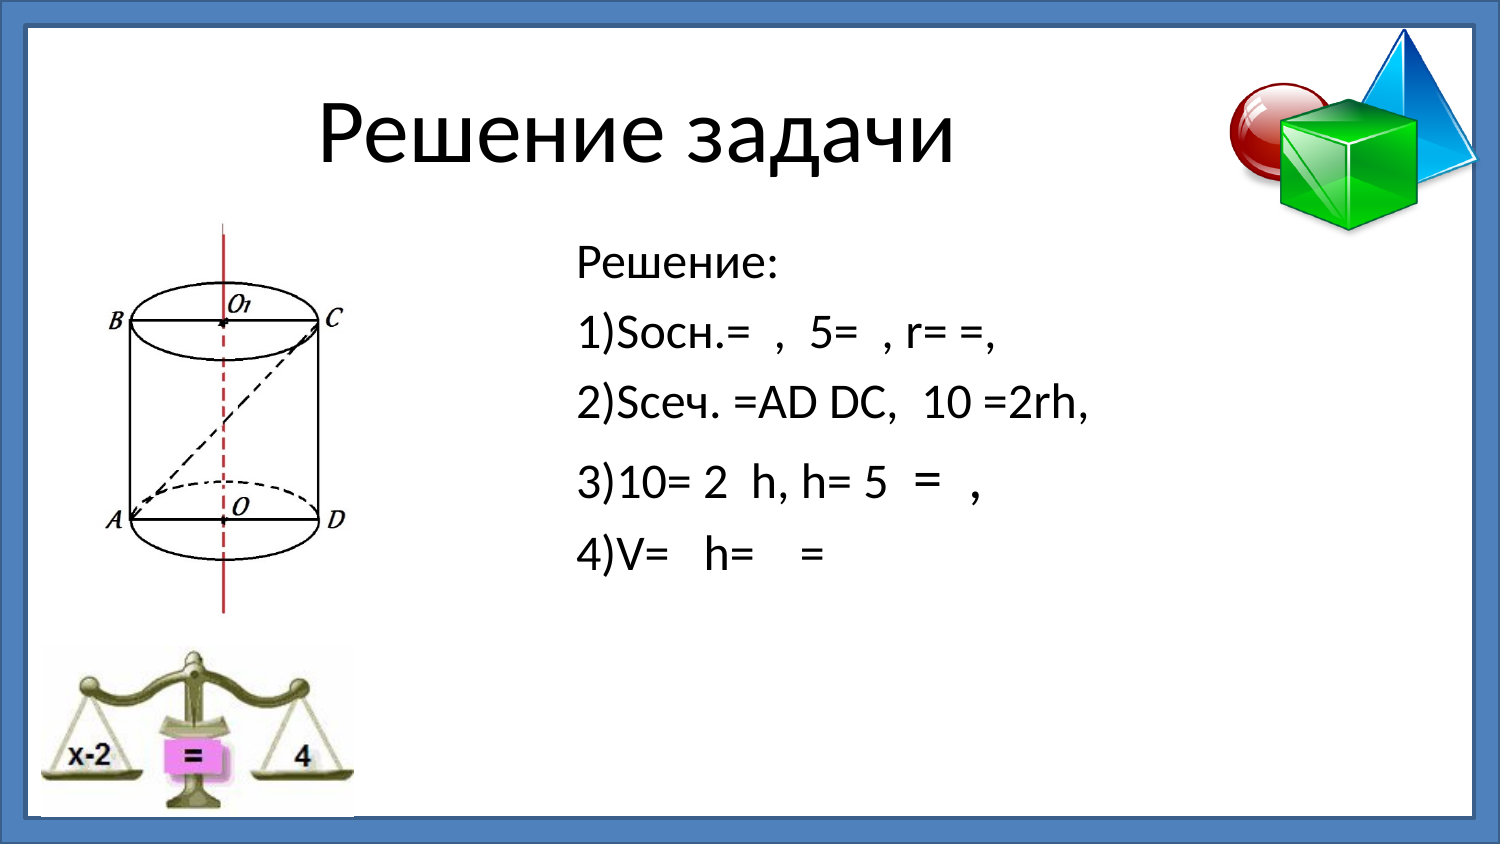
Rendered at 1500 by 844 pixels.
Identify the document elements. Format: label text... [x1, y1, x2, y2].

title Решение задачи [64, 55, 1211, 197]
picture [1222, 8, 1483, 245]
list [53, 212, 430, 631]
picture [41, 646, 354, 817]
